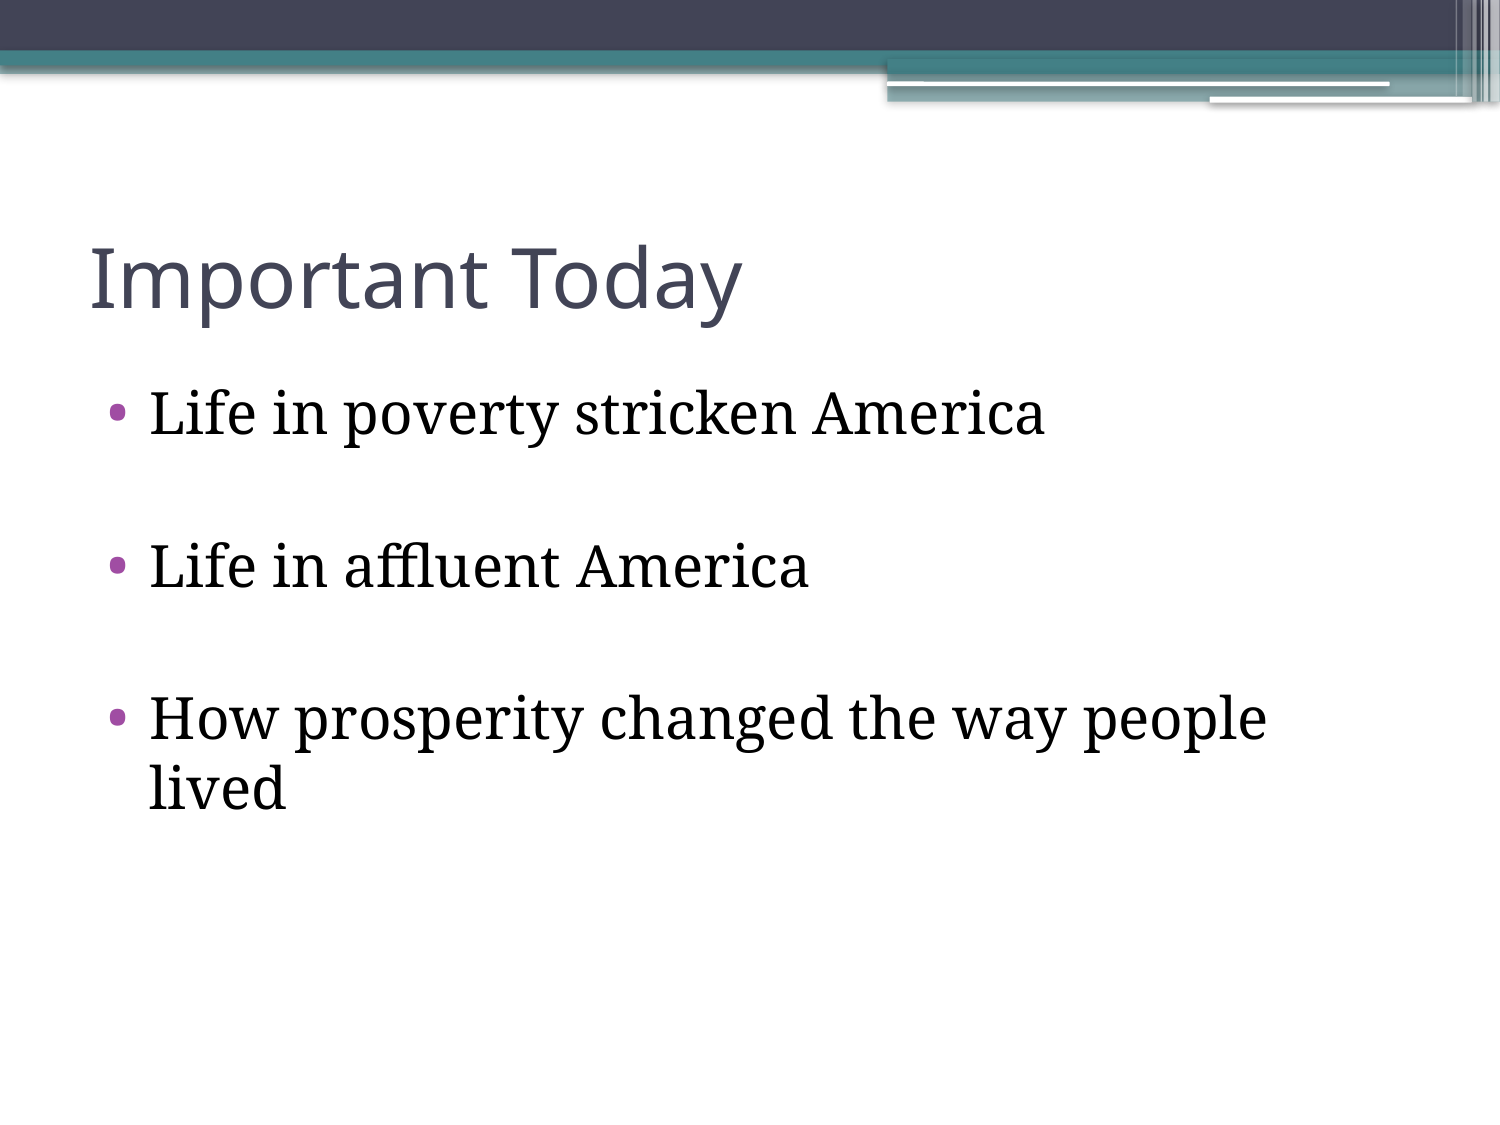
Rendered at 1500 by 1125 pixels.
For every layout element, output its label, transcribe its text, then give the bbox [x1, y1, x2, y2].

title Important Today [75, 187, 1425, 363]
list Life in poverty stricken America Life in affluent America How prosperity changed the way people lived [75, 368, 1425, 1079]
